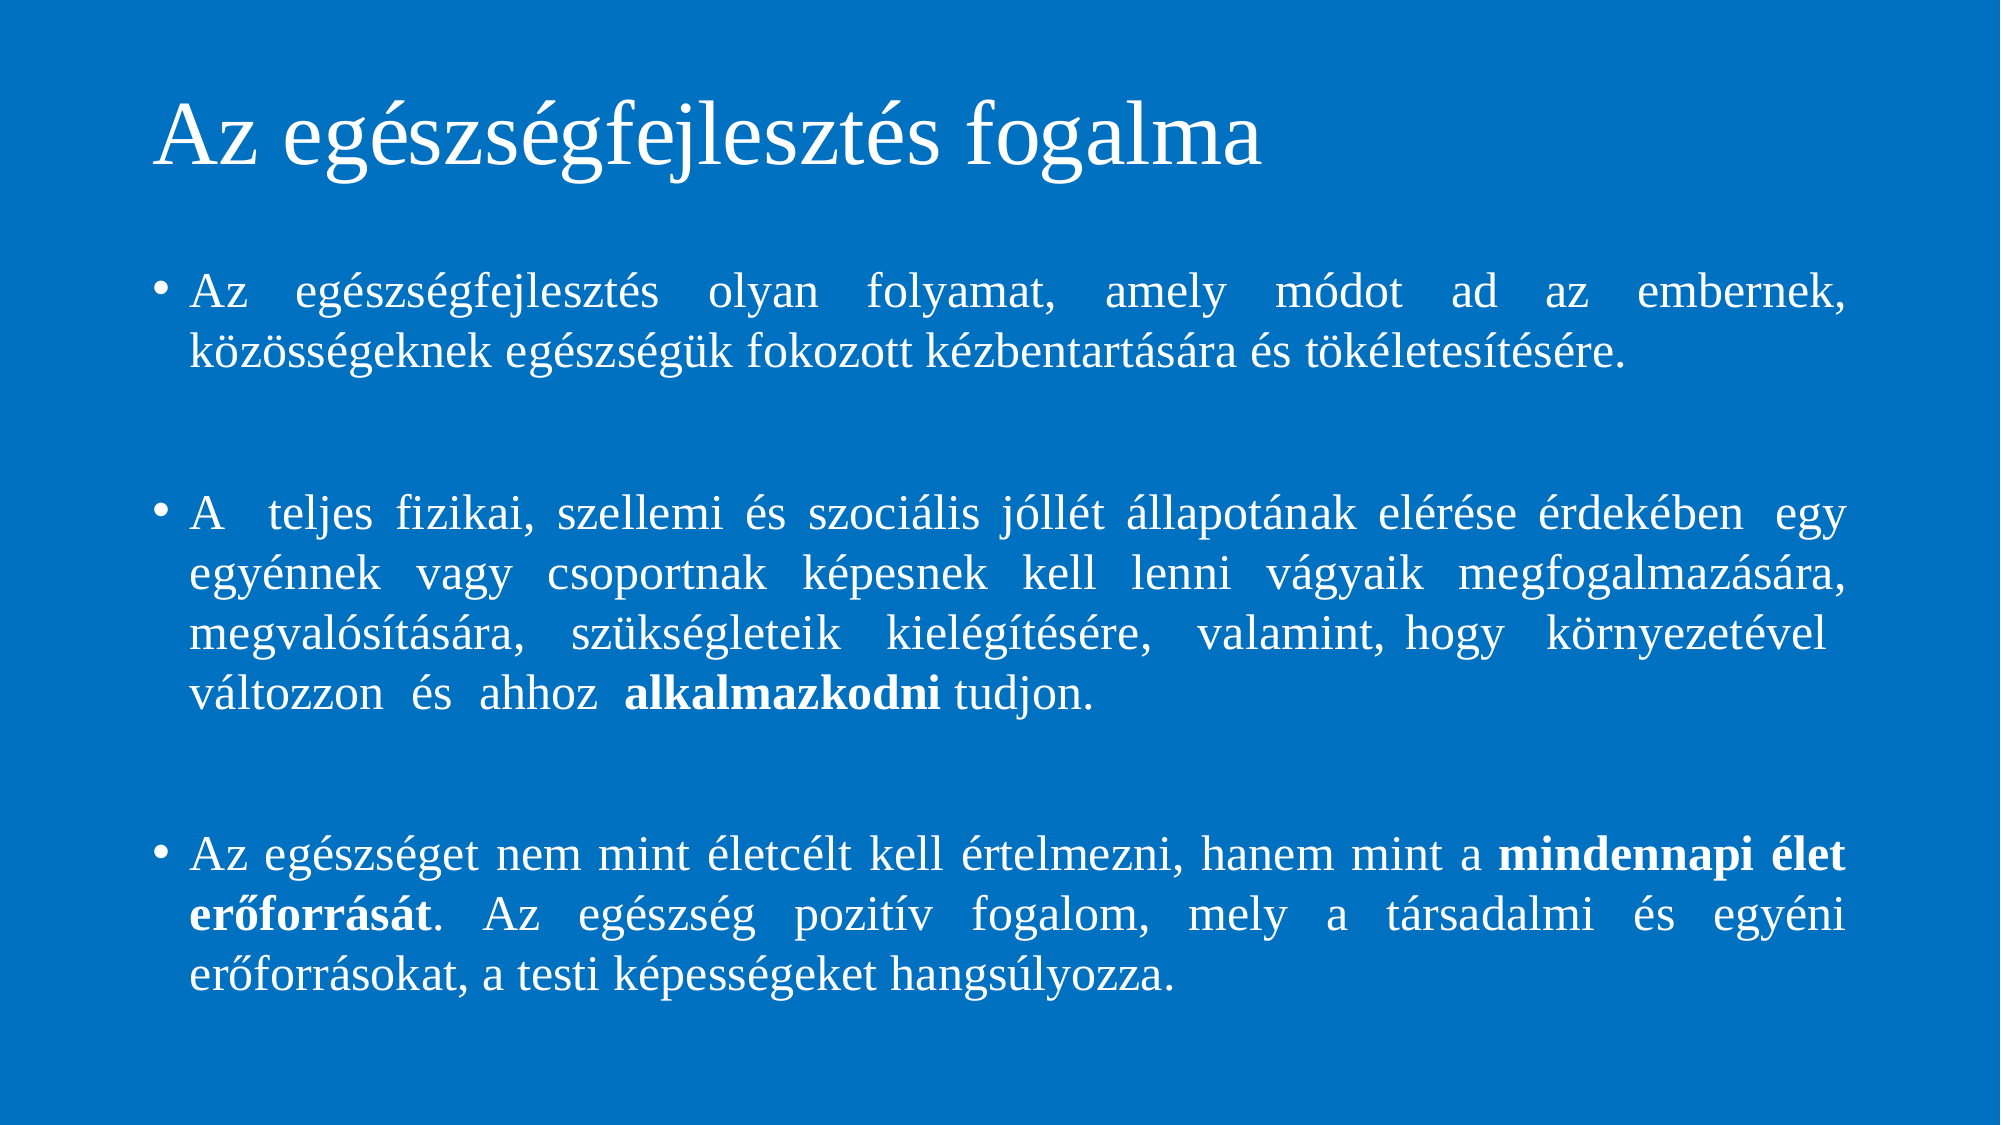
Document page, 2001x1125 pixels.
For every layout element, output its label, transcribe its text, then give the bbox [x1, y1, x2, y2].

list Az egészségfejlesztés olyan folyamat, amely módot ad az embernek, közösségeknek egészségük fokozott kézbentartására és tökéletesítésére. A teljes fizikai, szellemi és szociális jóllét állapotának elérése érdekében egy egyénnek vagy csoportnak képesnek kell lenni vágyaik megfogalmazására, megvalósítására, szükségleteik kielégítésére, valamint, hogy környezetével változzon és ahhoz alkalmazkodni tudjon. Az egészséget nem mint életcélt kell értelmezni, hanem mint a mindennapi élet erőforrását. Az egészség pozitív fogalom, mely a társadalmi és egyéni erőforrásokat, a testi képességeket hangsúlyozza. [137, 249, 1863, 1069]
title Az egészségfejlesztés fogalma [137, 59, 1863, 211]
